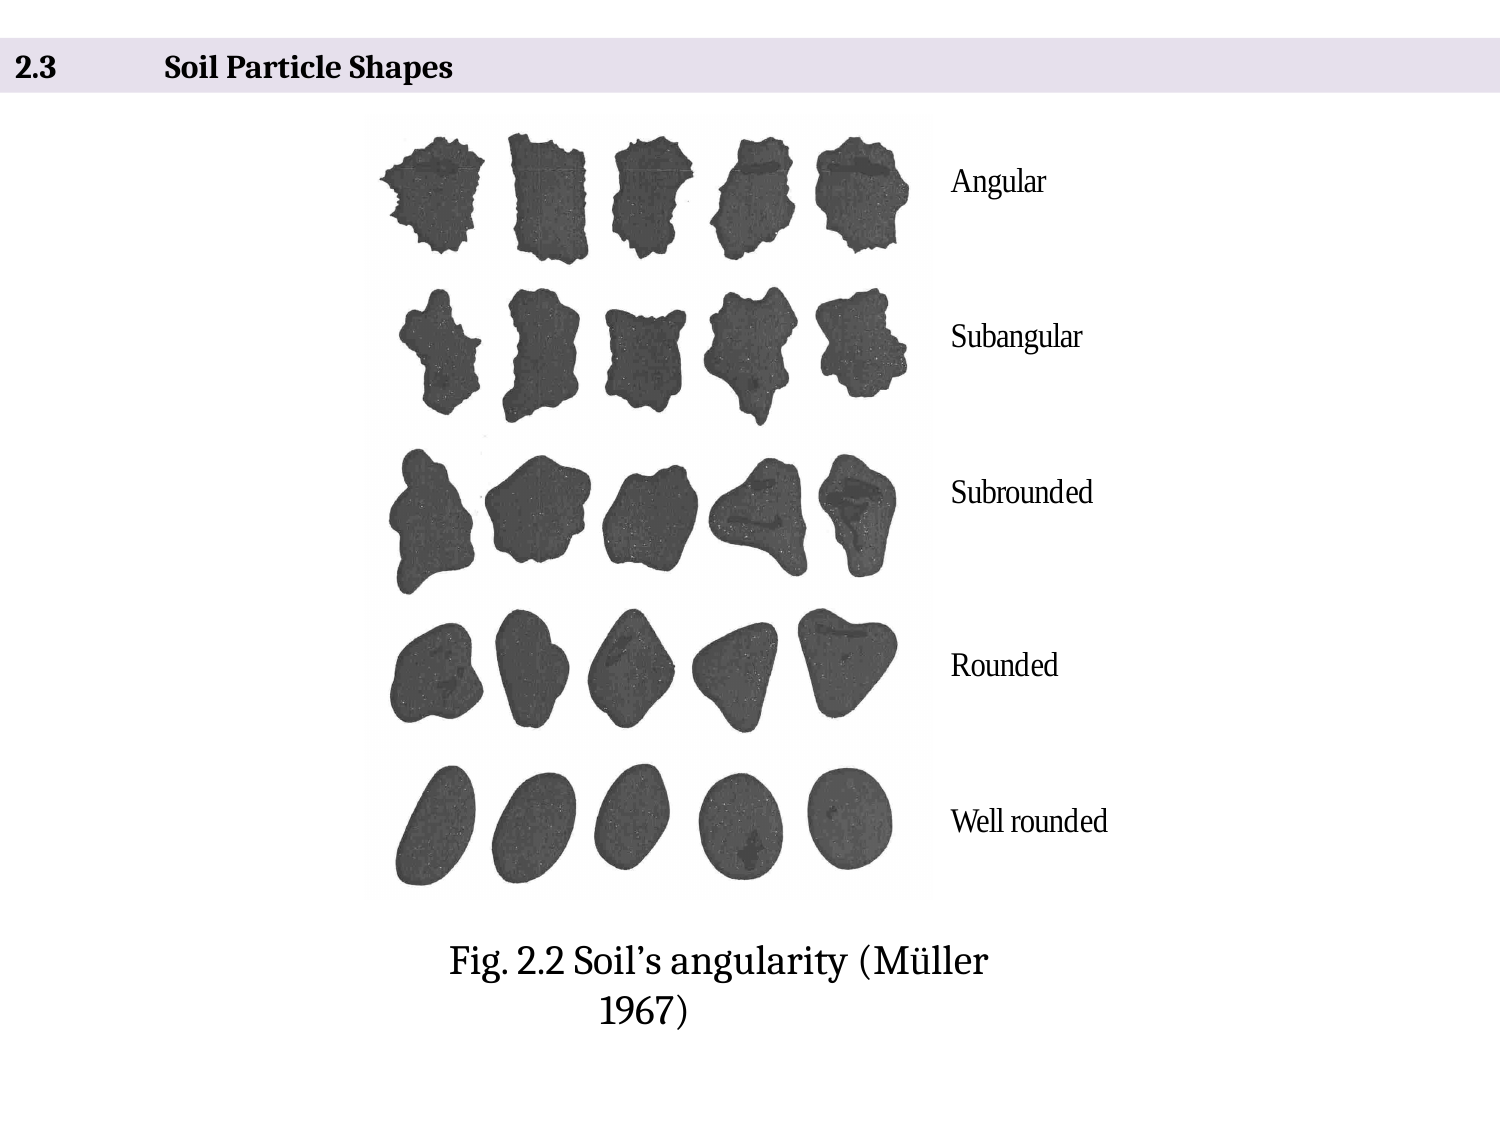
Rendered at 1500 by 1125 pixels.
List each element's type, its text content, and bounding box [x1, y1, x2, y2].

text_box 2.3 Soil Particle Shapes [0, 37, 1500, 93]
picture [362, 112, 1138, 901]
text_box Fig. 2.2 Soil’s angularity (Müller 1967) [274, 950, 1016, 1016]
